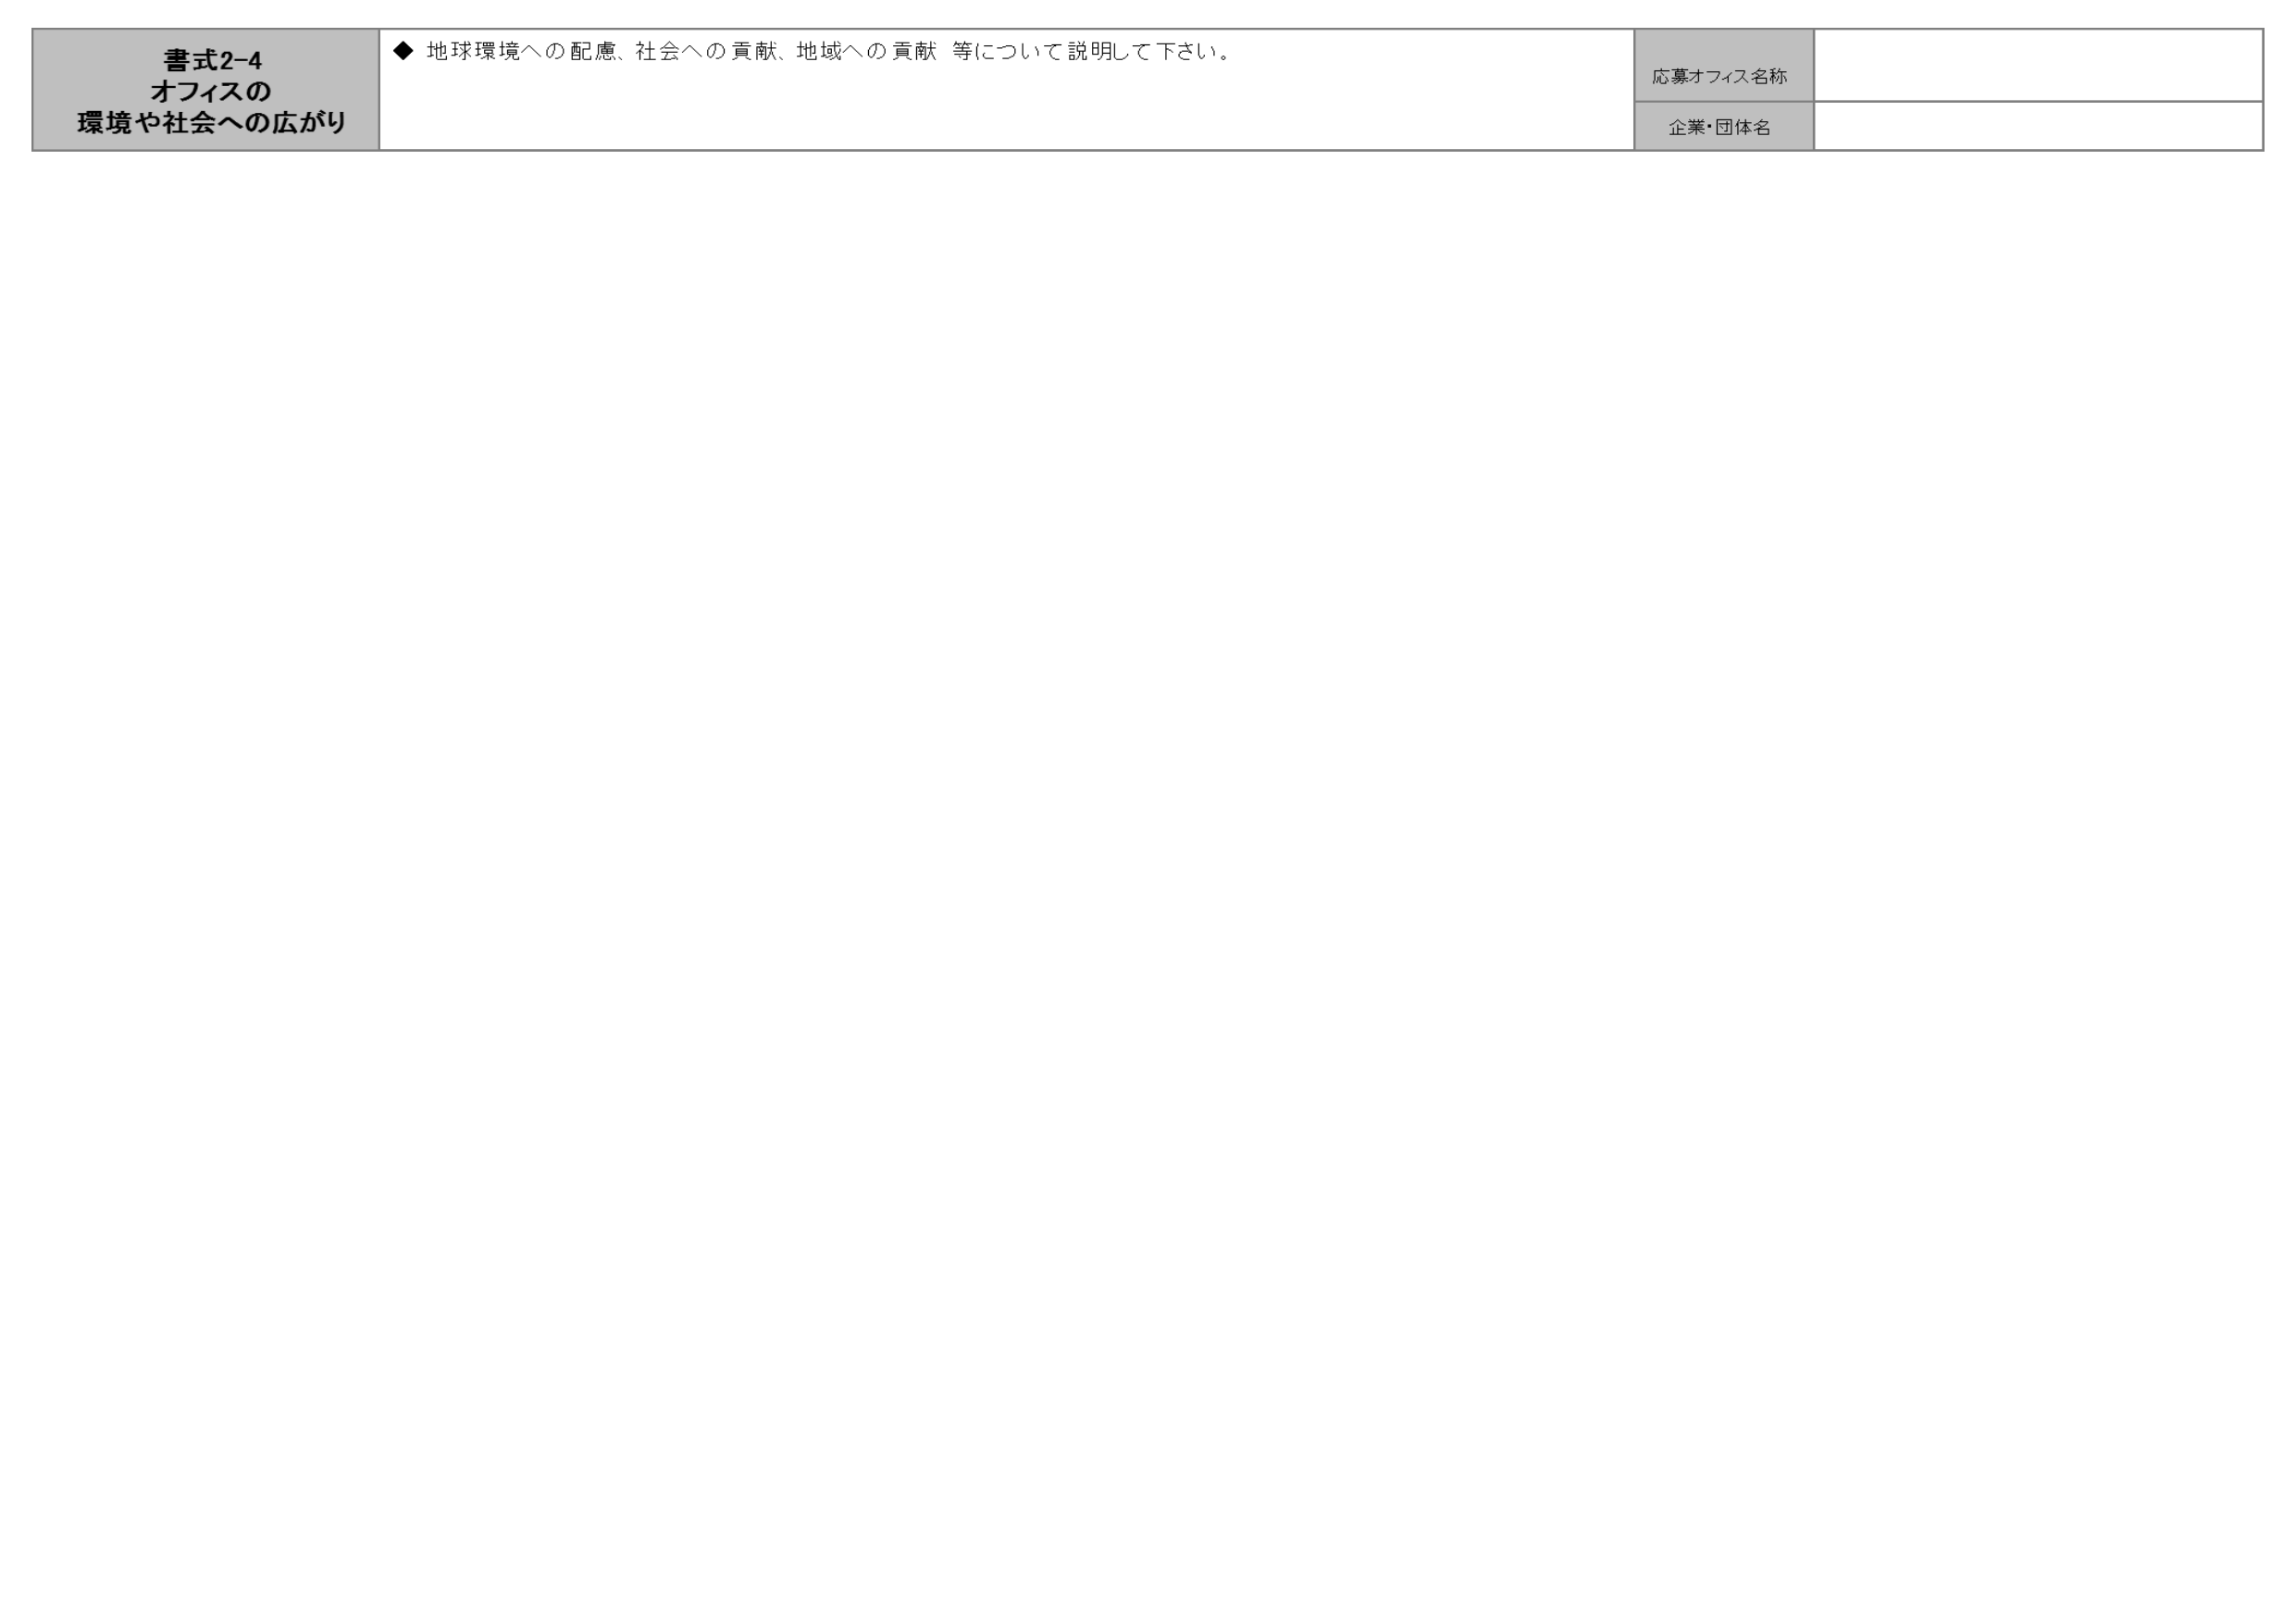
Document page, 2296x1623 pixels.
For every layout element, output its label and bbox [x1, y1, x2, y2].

text_box [1793, 41, 2183, 87]
text_box [1793, 103, 2183, 149]
picture [31, 28, 2265, 154]
